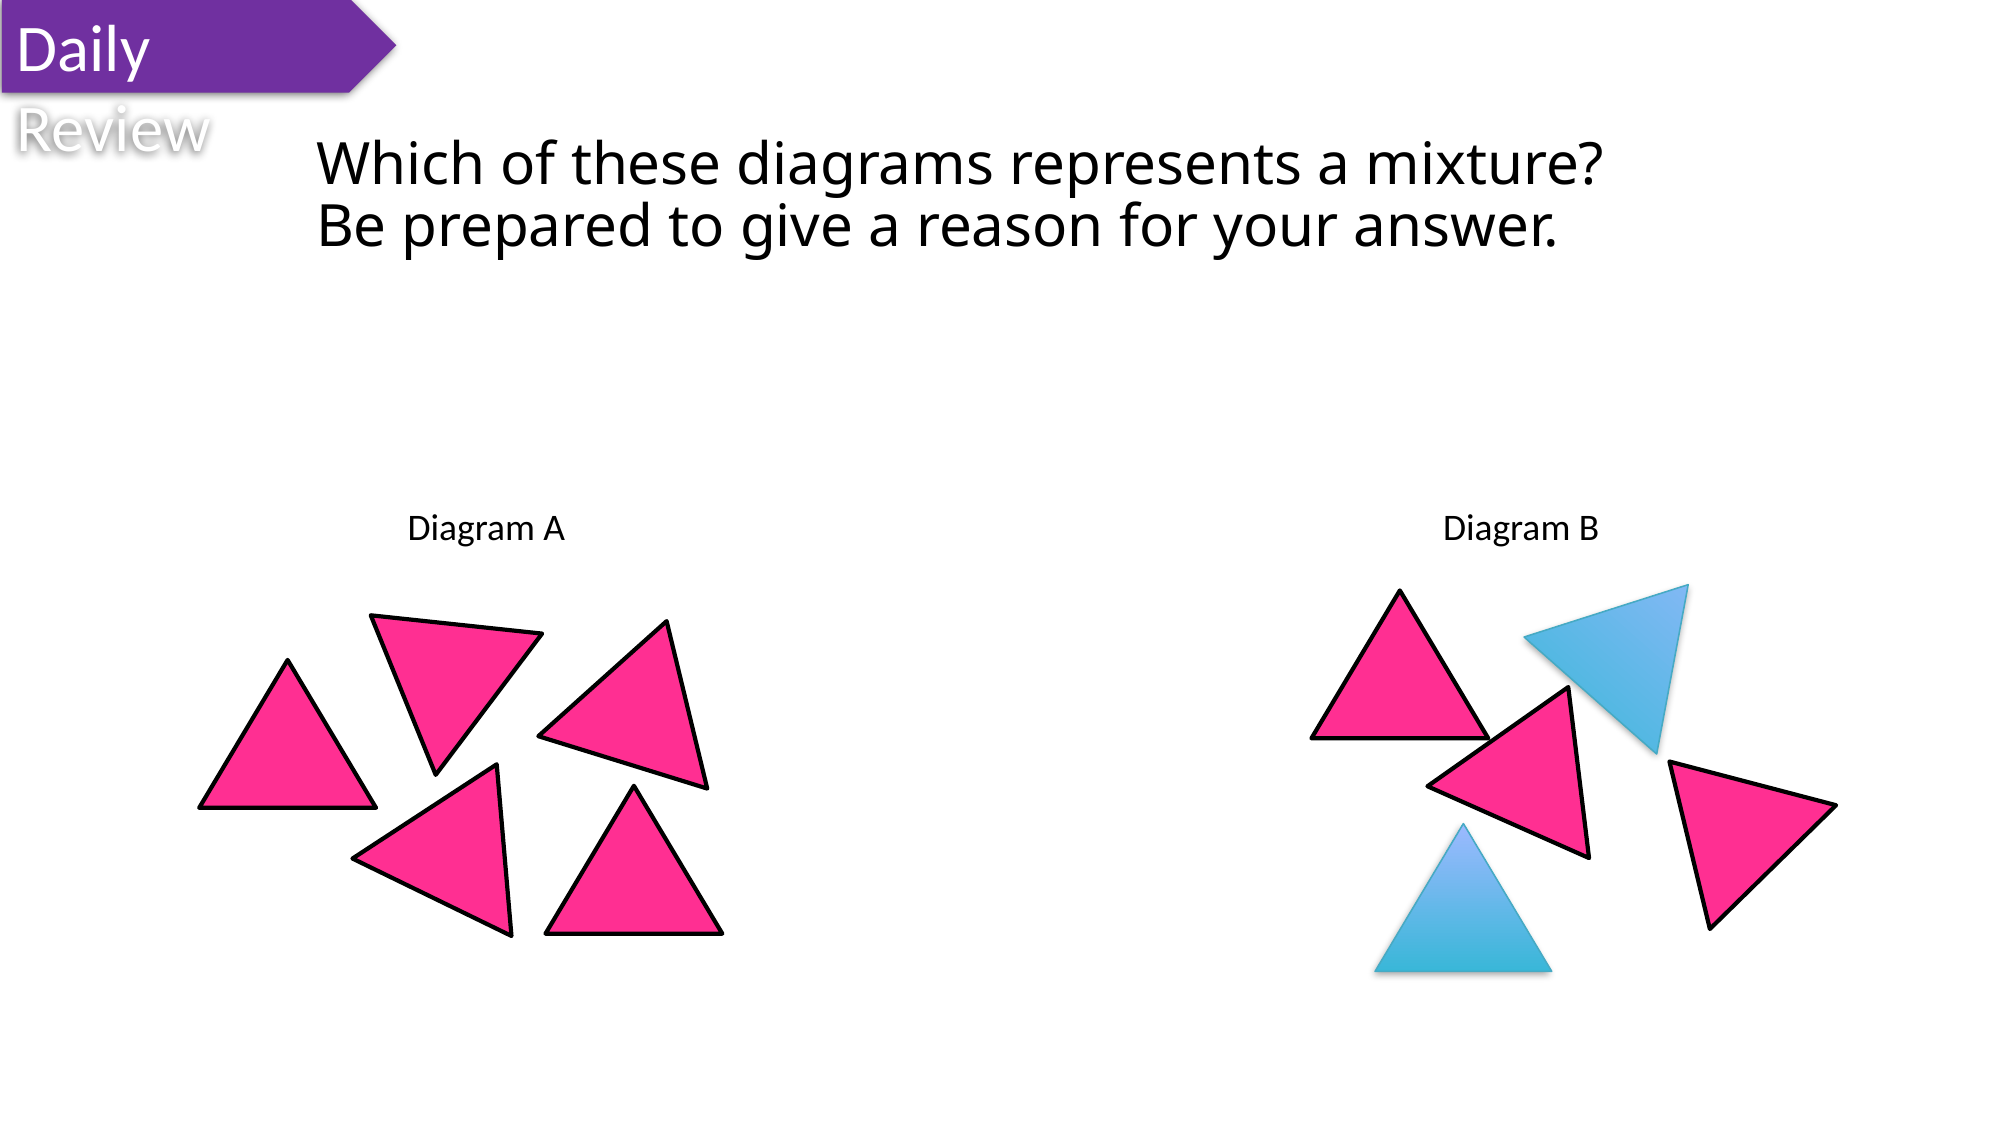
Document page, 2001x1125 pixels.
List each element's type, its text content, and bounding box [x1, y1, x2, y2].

text_box Which of these diagrams represents a mixture? Be prepared to give a reason for your answer. [300, 126, 1765, 350]
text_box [199, 566, 1810, 972]
text_box Diagram B [1428, 495, 1615, 556]
text_box Diagram A [392, 495, 581, 556]
text_box Daily Review [1, 0, 397, 93]
